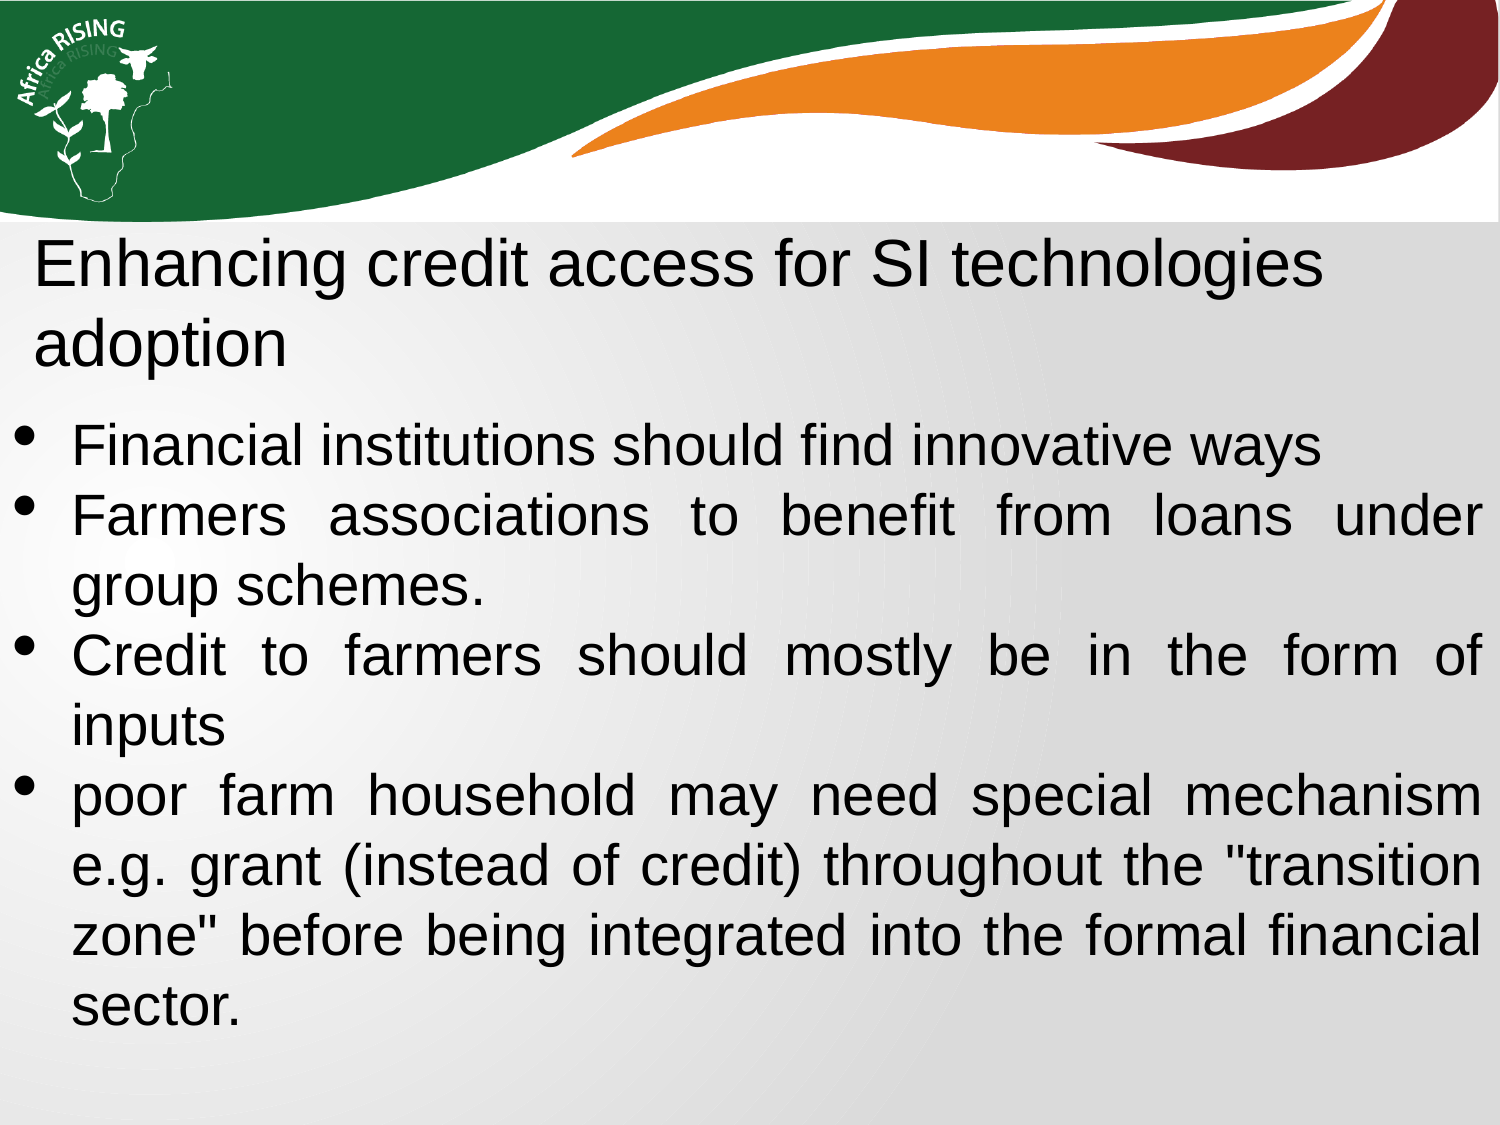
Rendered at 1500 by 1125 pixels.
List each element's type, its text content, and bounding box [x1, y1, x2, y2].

list Enhancing credit access for SI technologies adoption [0, 212, 1500, 388]
text_box Financial institutions should find innovative ways Farmers associations to benefit from loans under group schemes. Credit to farmers should mostly be in the form of inputs poor farm household may need special mechanism e.g. grant (instead of credit) throughout the "transition zone" before being integrated into the formal financial sector. [0, 399, 1500, 1125]
picture [0, 0, 1499, 212]
